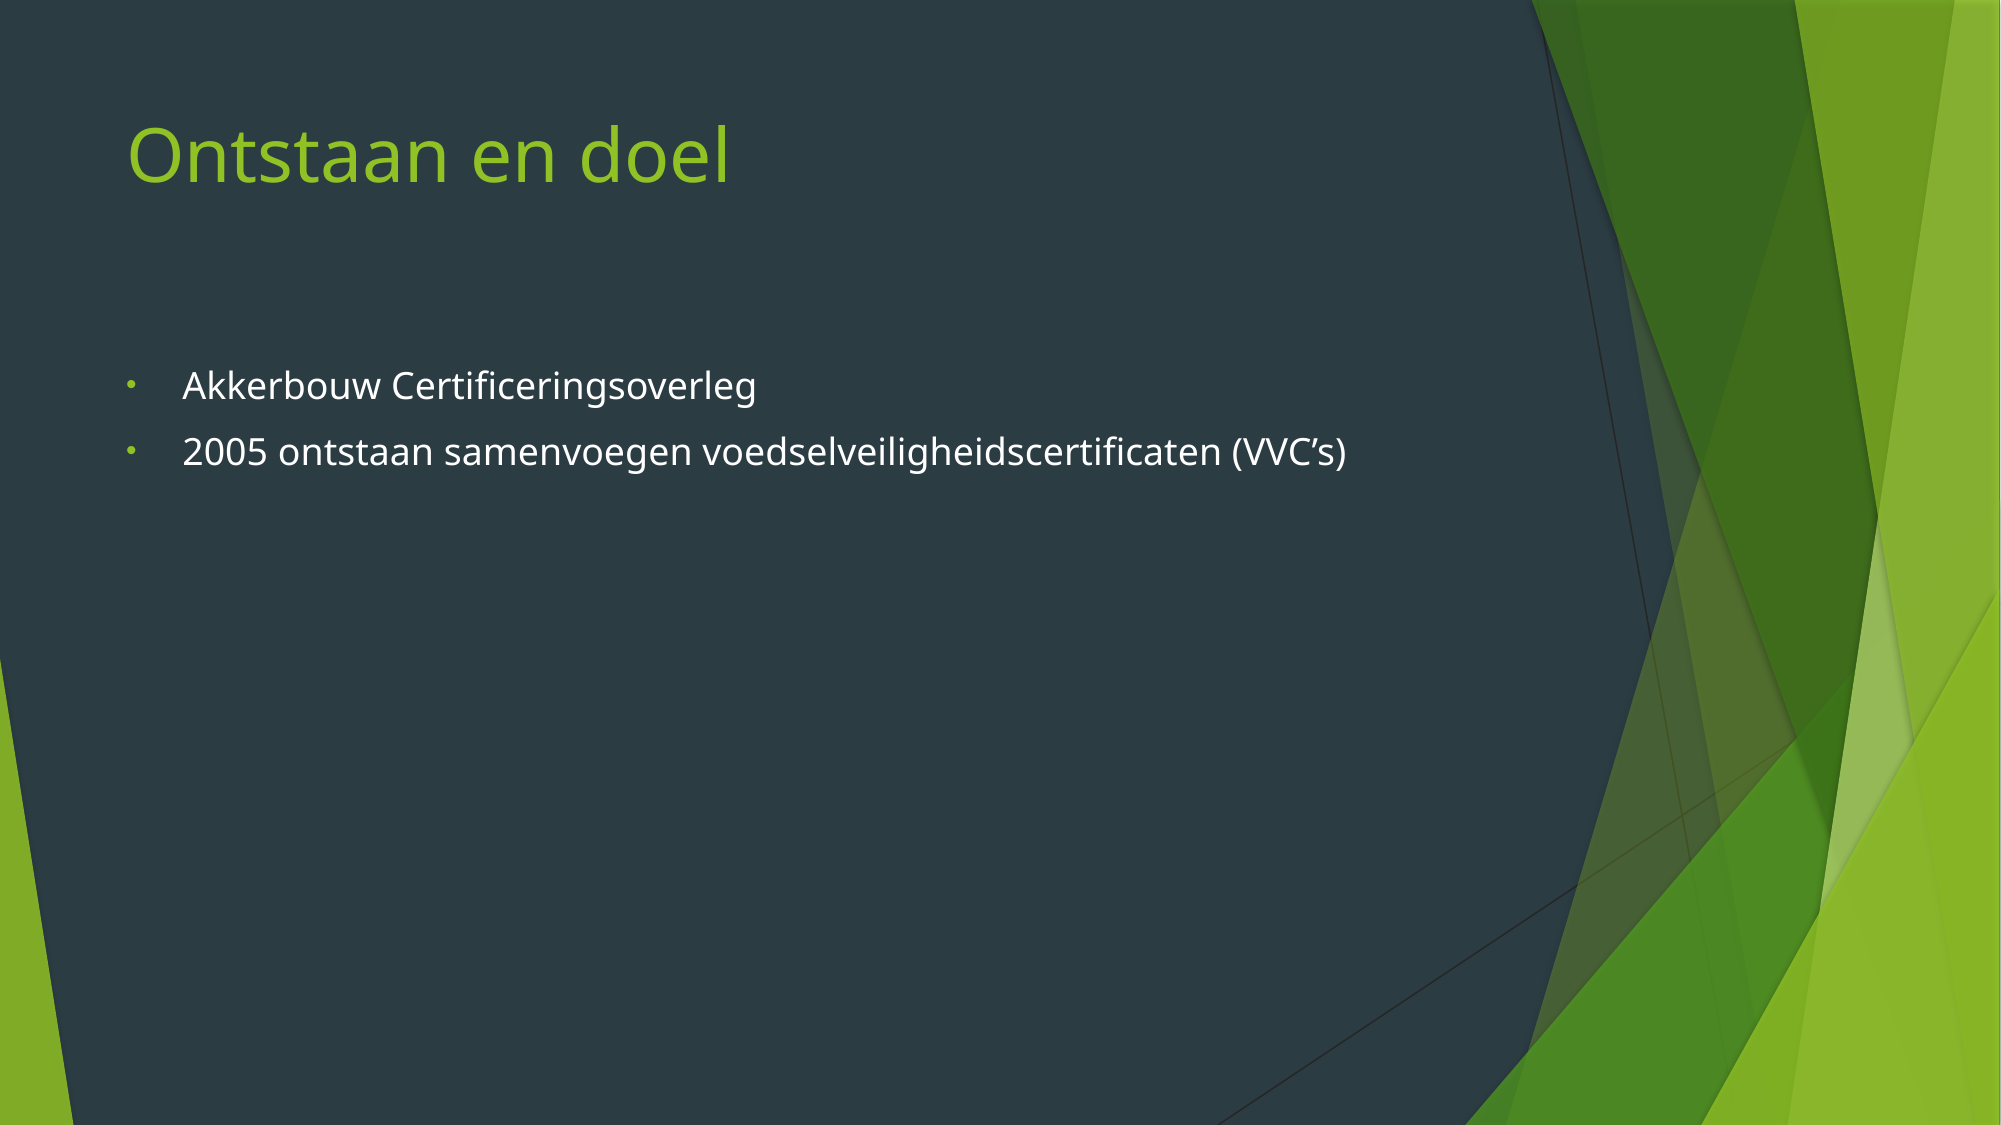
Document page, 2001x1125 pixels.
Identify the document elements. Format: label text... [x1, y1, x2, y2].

title Ontstaan en doel [111, 99, 1522, 317]
list Akkerbouw Certificeringsoverleg 2005 ontstaan samenvoegen voedselveiligheidscertificaten (VVC’s) [111, 354, 1522, 992]
